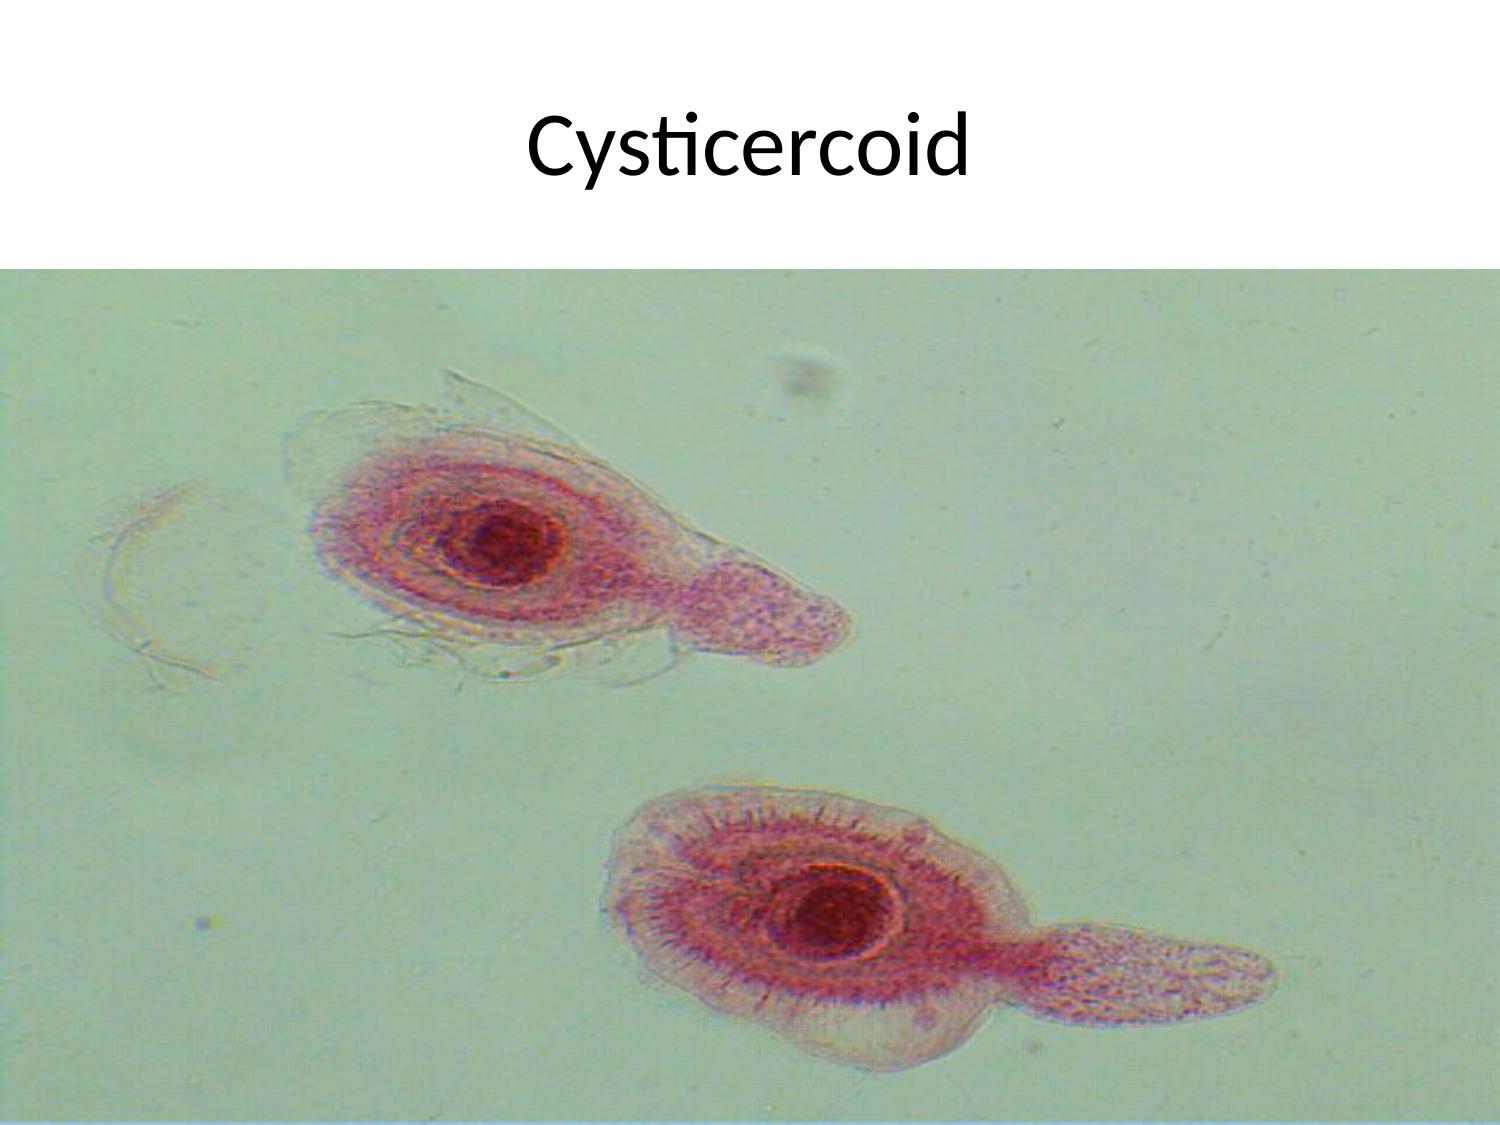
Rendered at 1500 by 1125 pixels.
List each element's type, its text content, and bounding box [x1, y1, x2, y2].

title Cysticercoid [75, 45, 1425, 233]
picture [0, 269, 1500, 1125]
